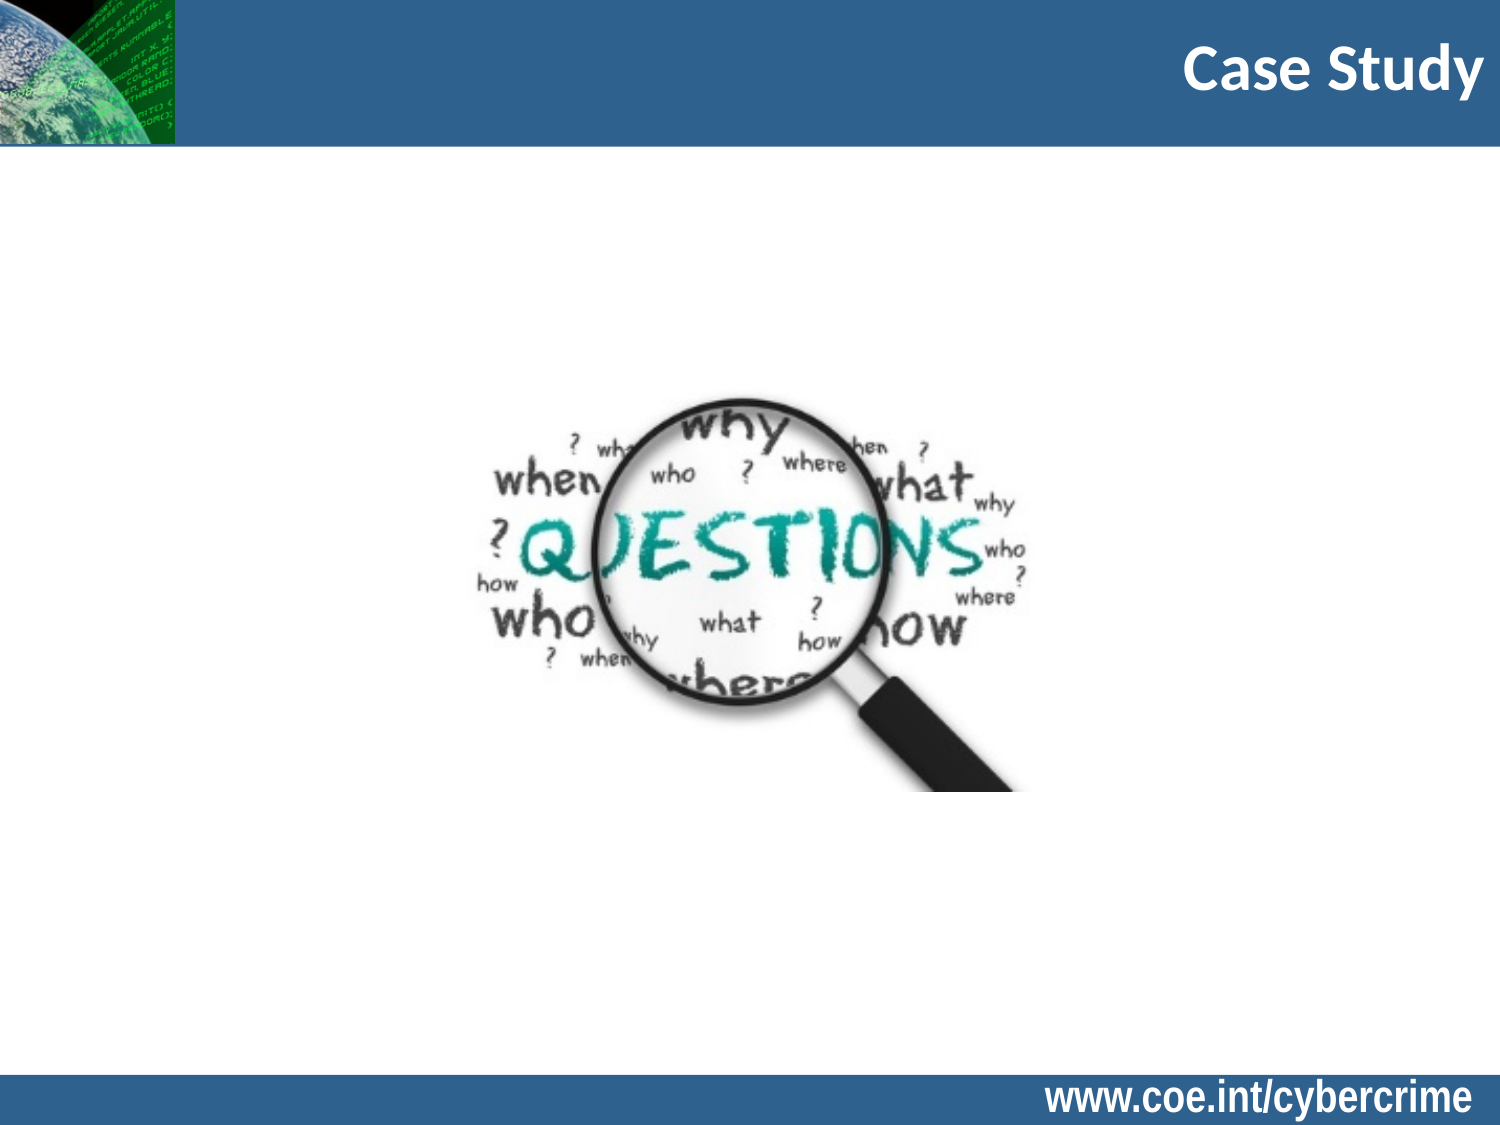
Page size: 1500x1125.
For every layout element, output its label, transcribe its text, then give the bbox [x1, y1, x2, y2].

picture [0, 0, 175, 144]
text_box [0, 1073, 1030, 1125]
picture [443, 332, 1057, 793]
text_box www.coe.int/cybercrime [1030, 1059, 1500, 1125]
text_box Case Study [177, 0, 1500, 149]
